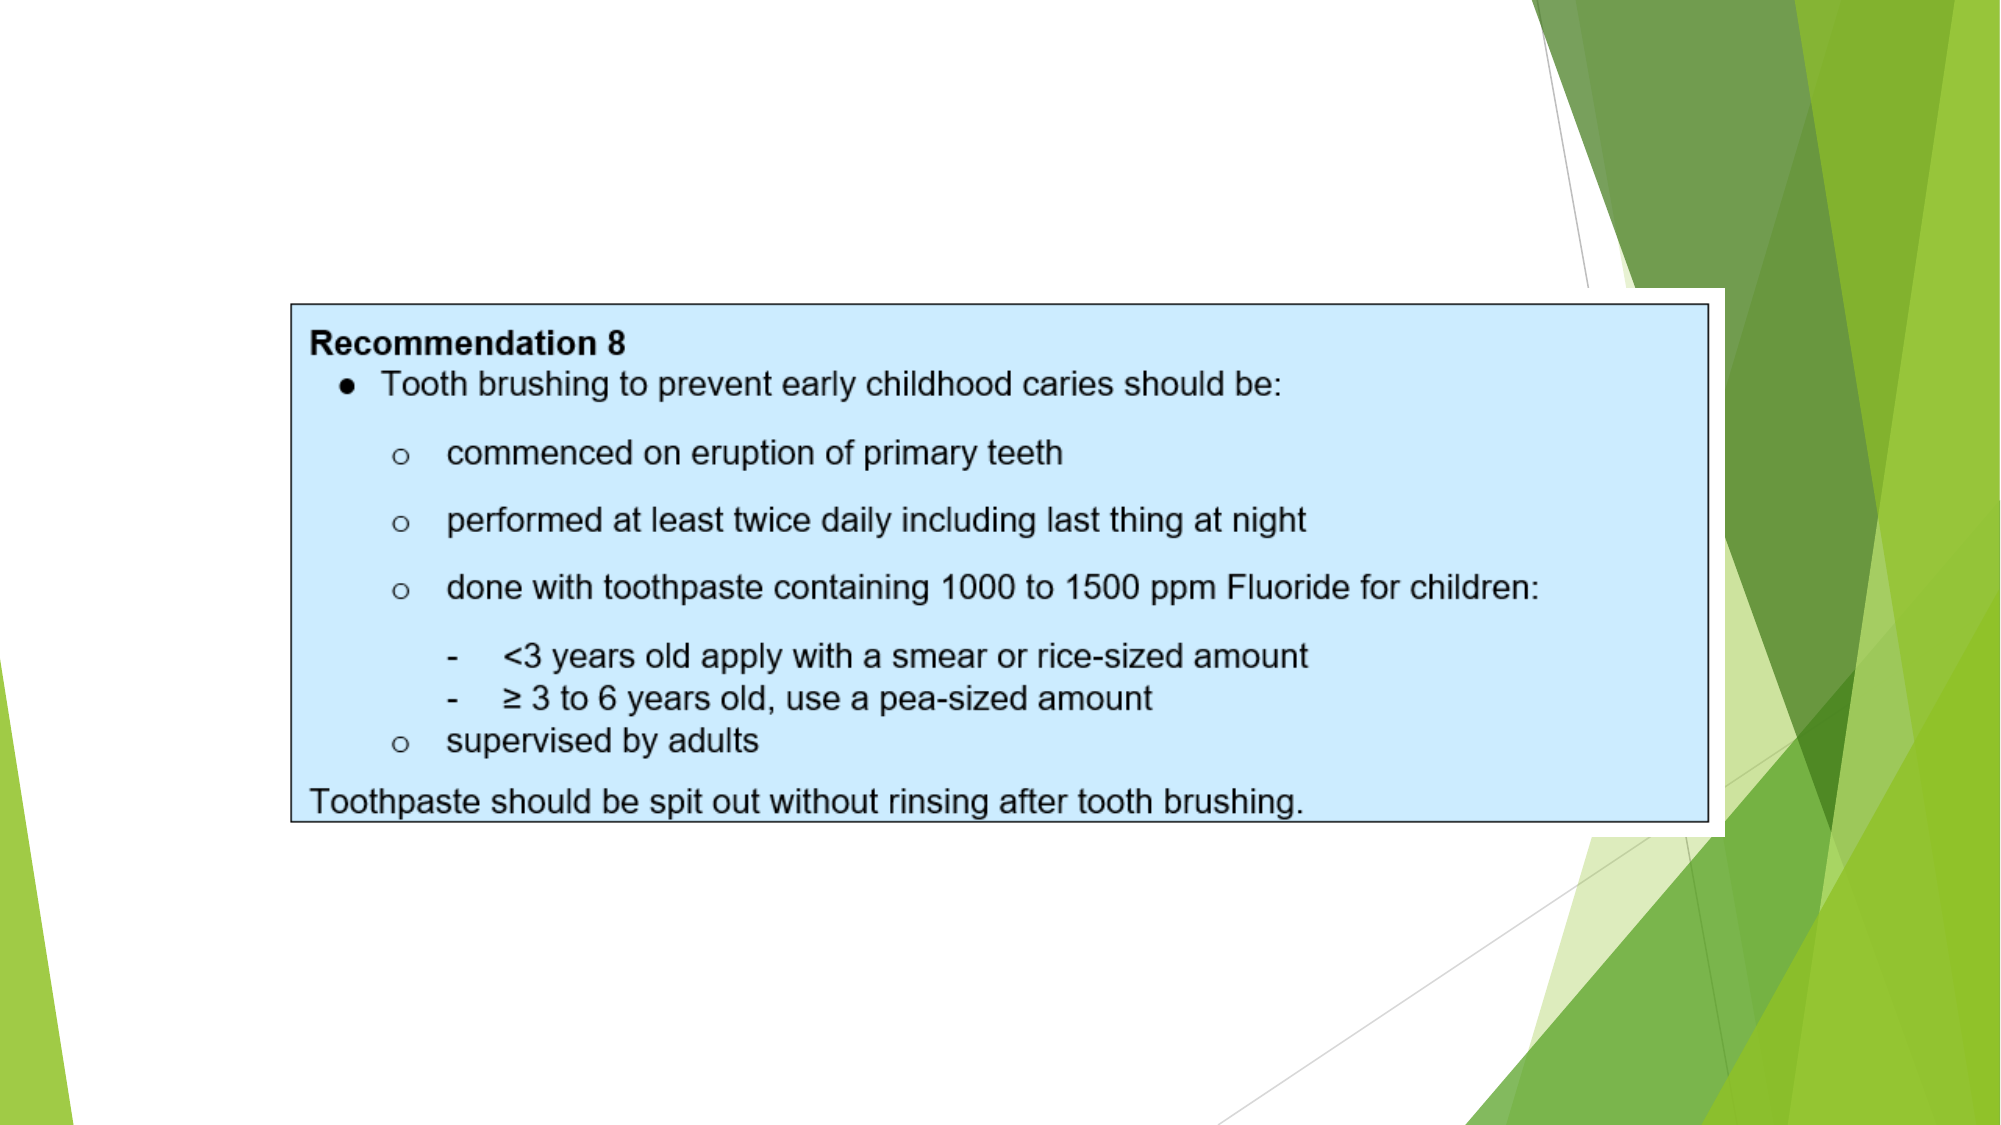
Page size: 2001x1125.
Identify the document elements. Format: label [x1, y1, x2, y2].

picture [274, 288, 1726, 837]
